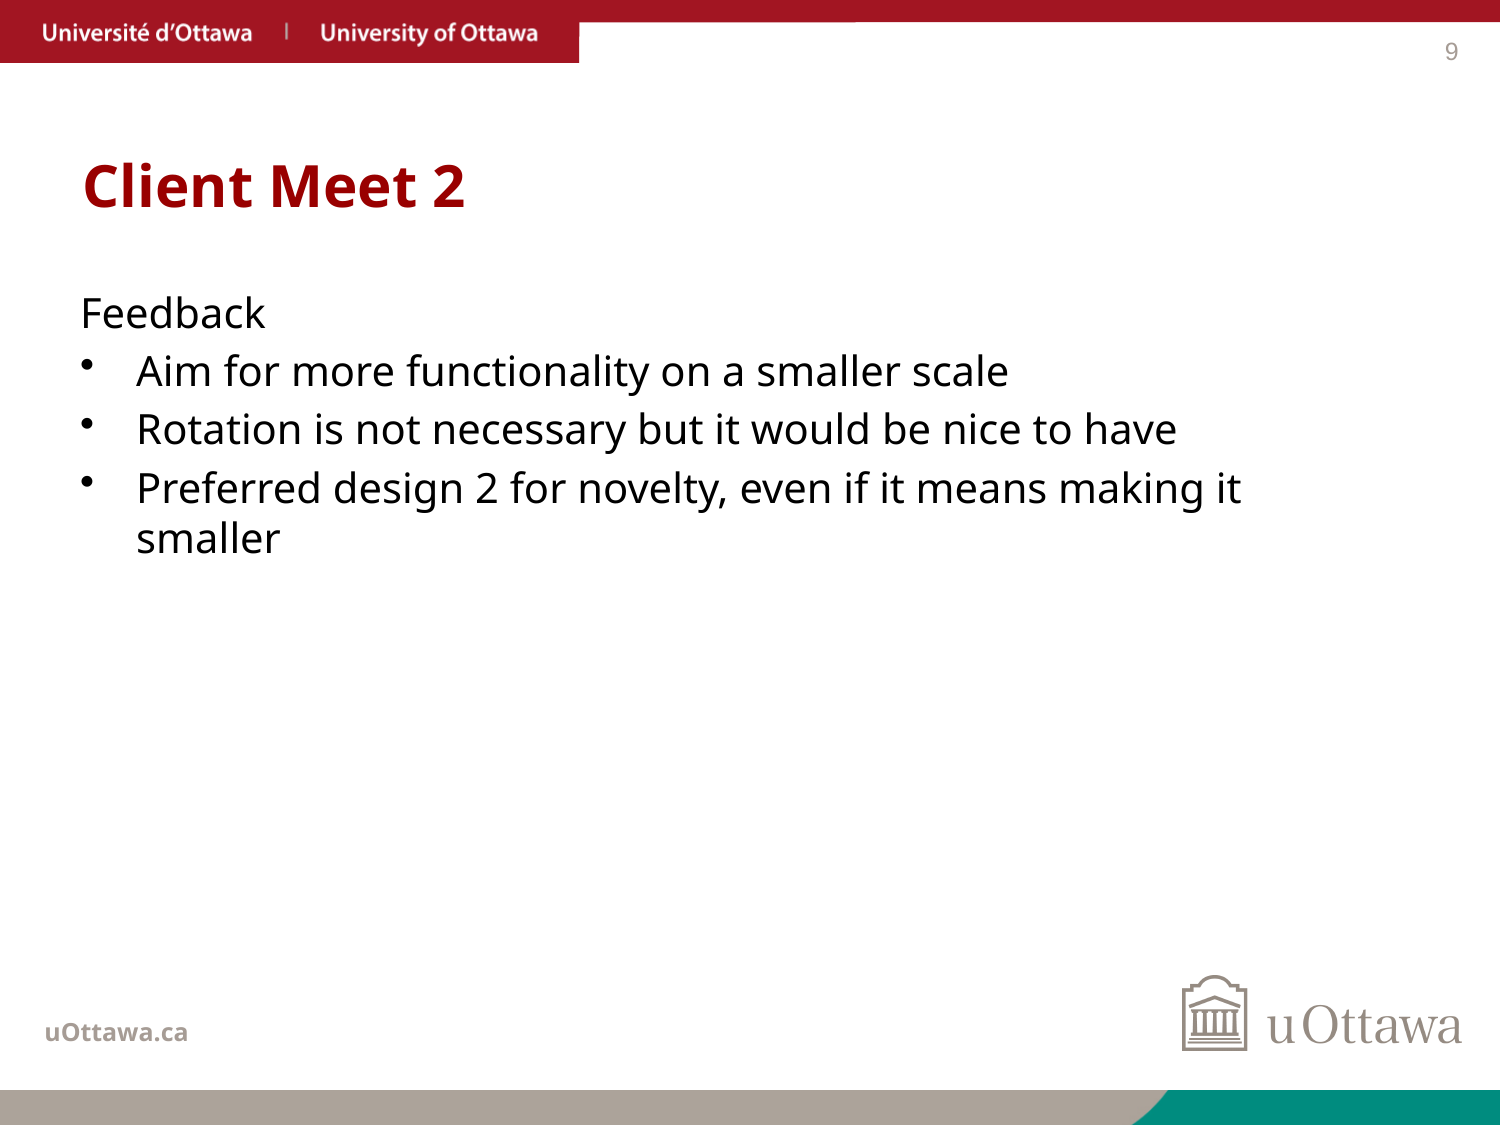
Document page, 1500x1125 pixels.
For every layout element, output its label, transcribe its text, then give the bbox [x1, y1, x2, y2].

title Client Meet 2 [67, 113, 1344, 256]
picture [1182, 975, 1462, 1051]
picture [0, 0, 1500, 63]
picture [0, 1090, 1500, 1125]
text_box 9 [1123, 27, 1474, 88]
list Feedback Aim for more functionality on a smaller scale Rotation is not necessary but it would be nice to have Preferred design 2 for novelty, even if it means making it smaller [64, 278, 1340, 895]
